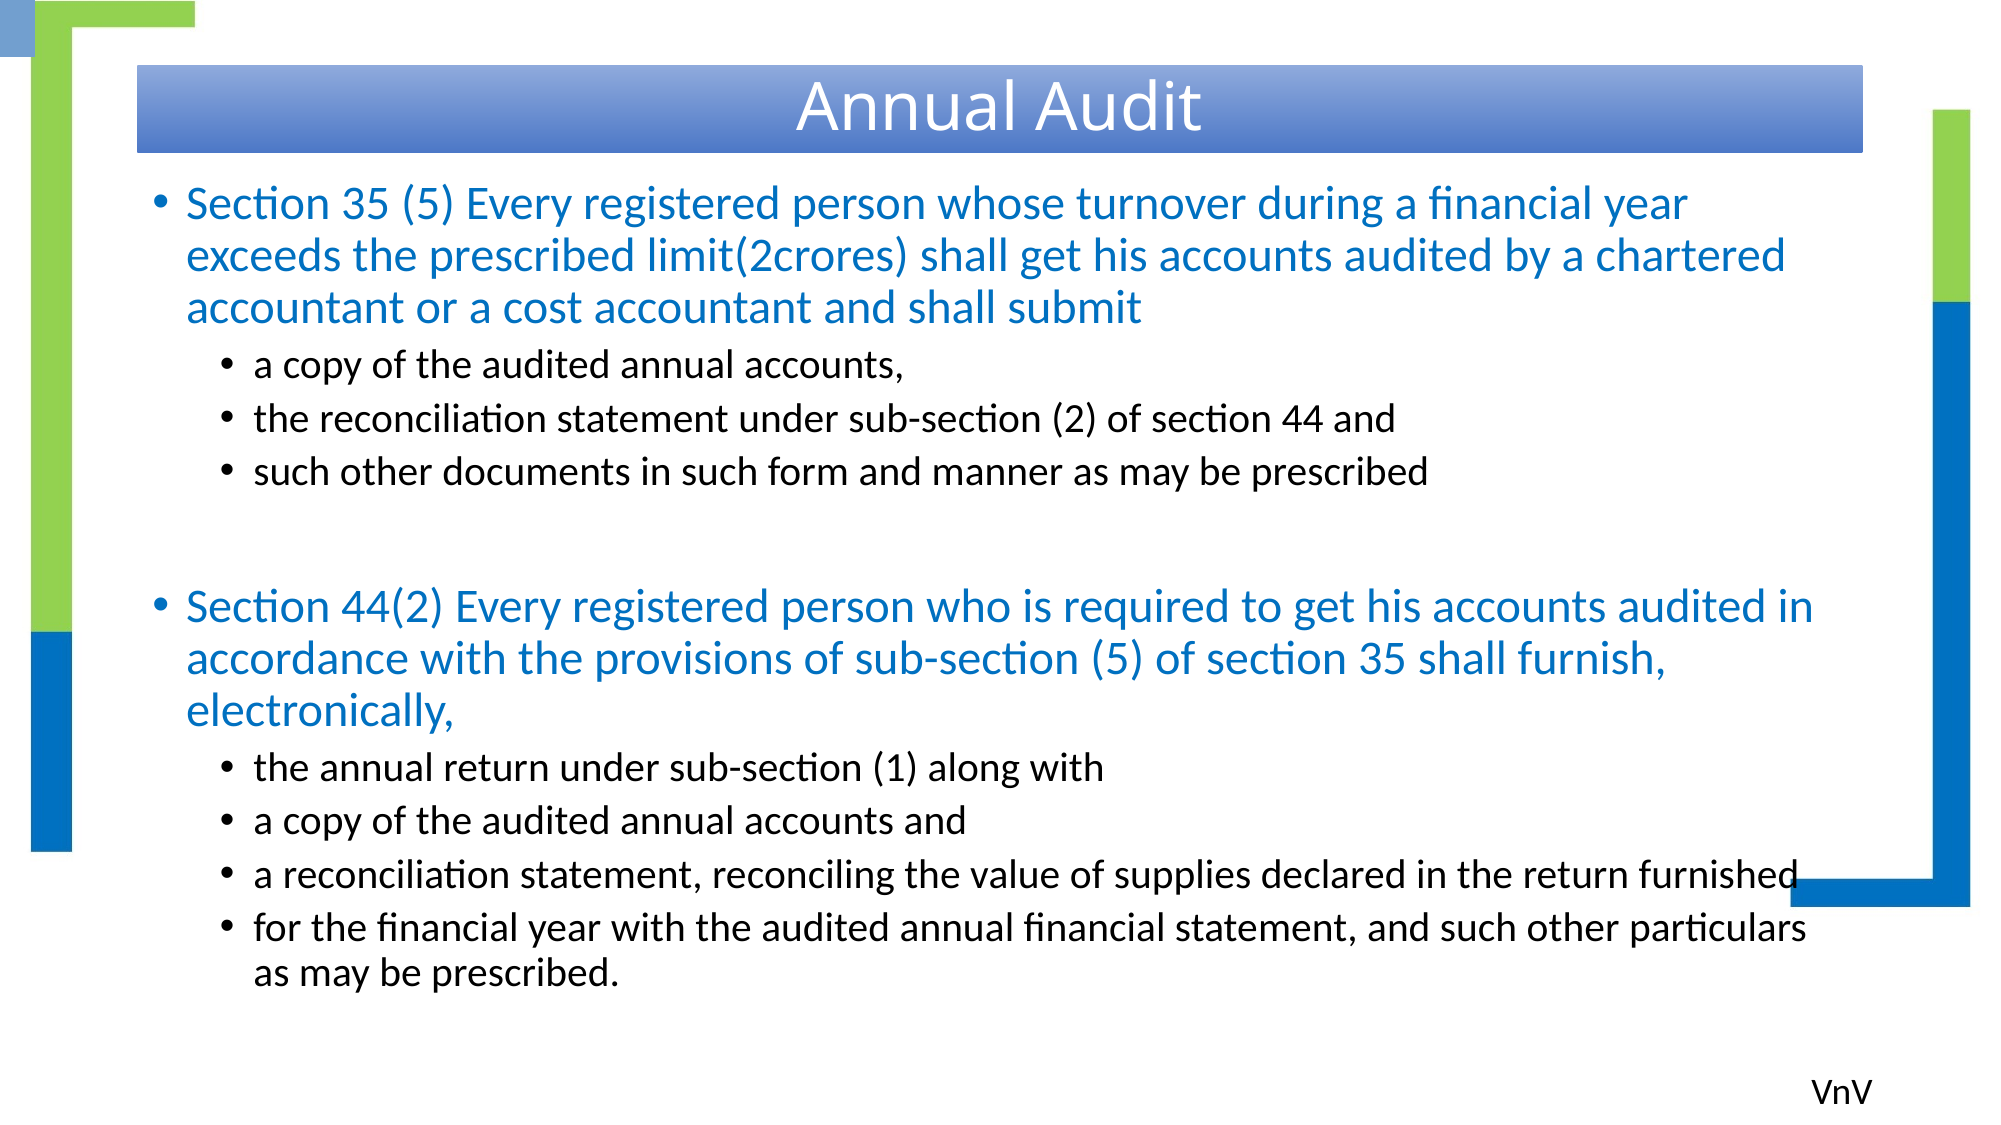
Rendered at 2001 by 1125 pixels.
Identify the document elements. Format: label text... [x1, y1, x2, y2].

list Section 35 (5) Every registered person whose turnover during a financial year exceeds the prescribed limit(2crores) shall get his accounts audited by a chartered accountant or a cost accountant and shall submit a copy of the audited annual accounts, the reconciliation statement under sub-section (2) of section 44 and such other documents in such form and manner as may be prescribed Section 44(2) Every registered person who is required to get his accounts audited in accordance with the provisions of sub-section (5) of section 35 shall furnish, electronically, the annual return under sub-section (1) along with a copy of the audited annual accounts and a reconciliation statement, reconciling the value of supplies declared in the return furnished for the financial year with the audited annual financial statement, and such other particulars as may be prescribed. [137, 170, 1863, 1014]
picture [0, 0, 2001, 1125]
title Annual Audit [137, 65, 1863, 153]
